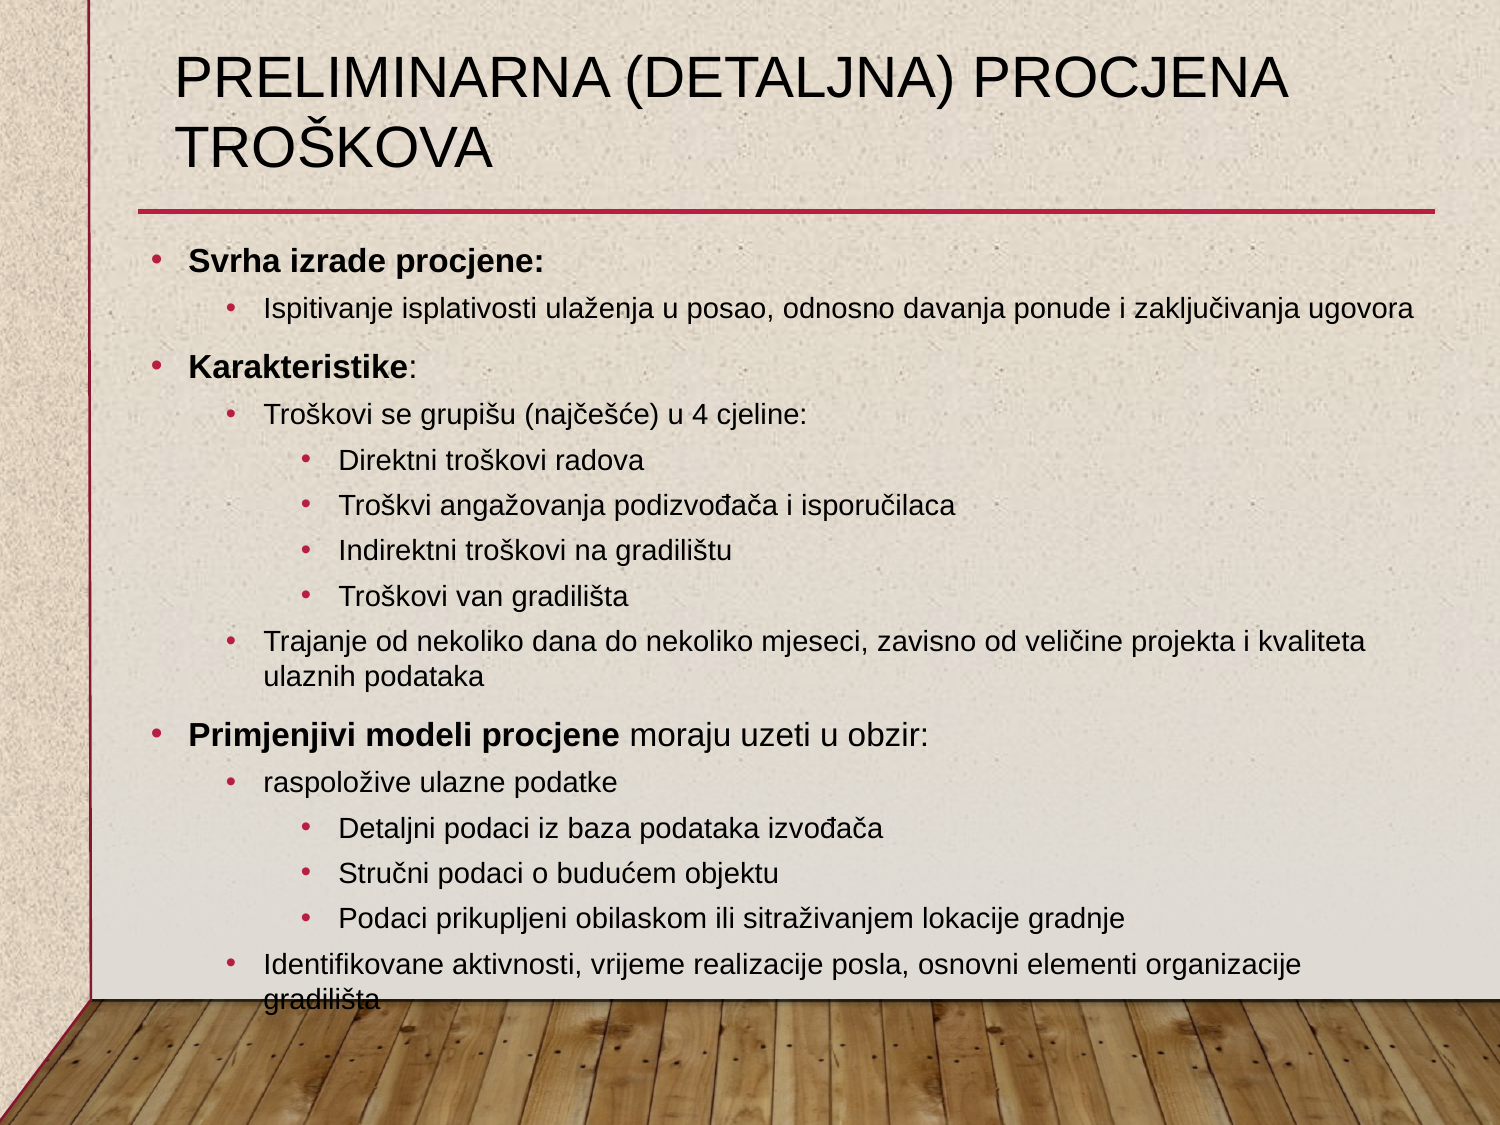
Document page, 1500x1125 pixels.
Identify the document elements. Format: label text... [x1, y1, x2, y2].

title Preliminarna (detaljna) procjenA troškova [159, 32, 1412, 205]
picture [91, 0, 1500, 395]
list Svrha izrade procjene: Ispitivanje isplativosti ulaženja u posao, odnosno davanja ponude i zaključivanja ugovora Karakteristike: Troškovi se grupišu (najčešće) u 4 cjeline: Direktni troškovi radova Troškvi angažovanja podizvođača i isporučilaca Indirektni troškovi na gradilištu Troškovi van gradilišta Trajanje od nekoliko dana do nekoliko mjeseci, zavisno od veličine projekta i kvaliteta ulaznih podataka Primjenjivi modeli procjene moraju uzeti u obzir: raspoložive ulazne podatke Detaljni podaci iz baza podataka izvođača Stručni podaci o budućem objektu Podaci prikupljeni obilaskom ili sitraživanjem lokacije gradnje Identifikovane aktivnosti, vrijeme realizacije posla, osnovni elementi organizacije gradilišta [135, 231, 1436, 953]
picture [0, 999, 1500, 1125]
